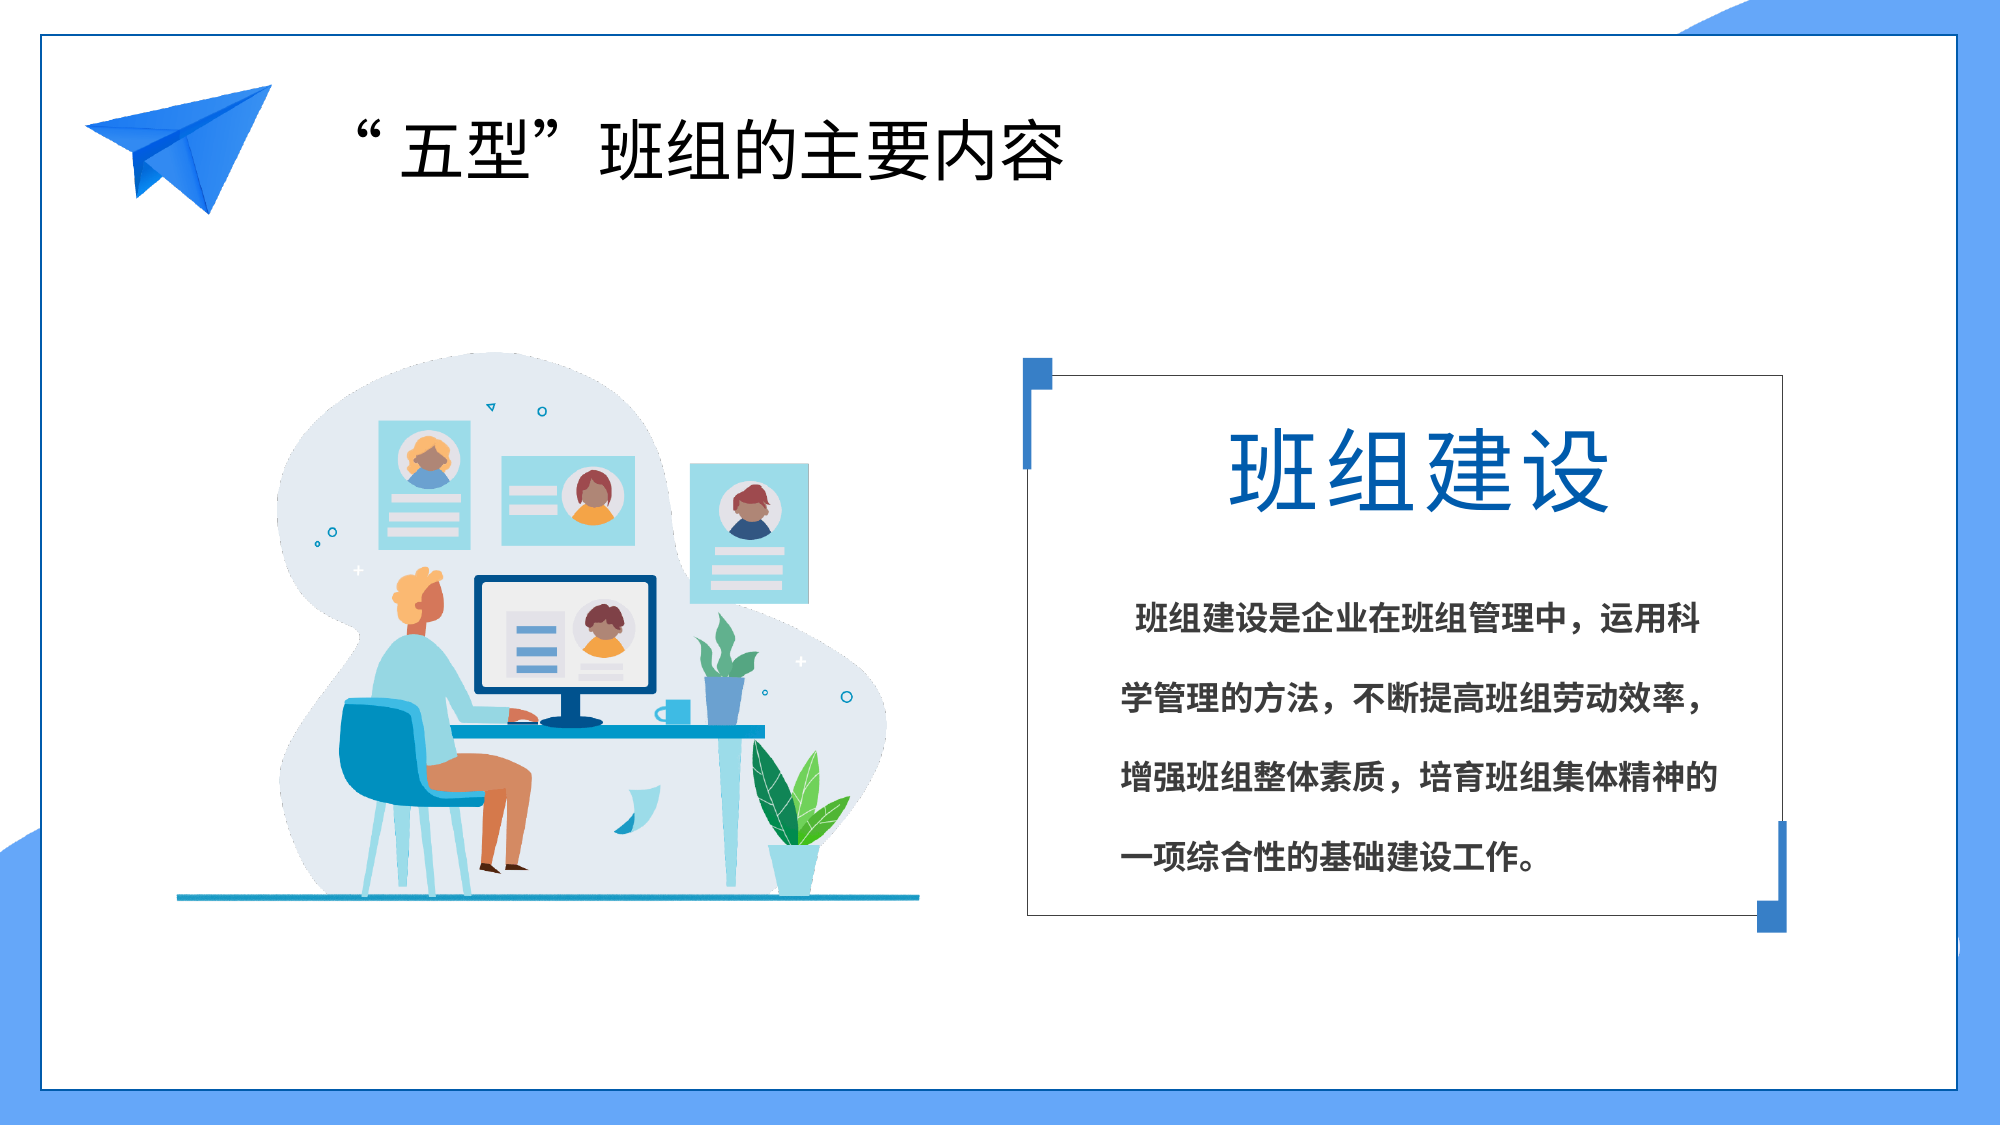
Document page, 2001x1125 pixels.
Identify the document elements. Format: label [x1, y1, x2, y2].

text_box [1022, 357, 1787, 933]
picture [0, 0, 2000, 1125]
